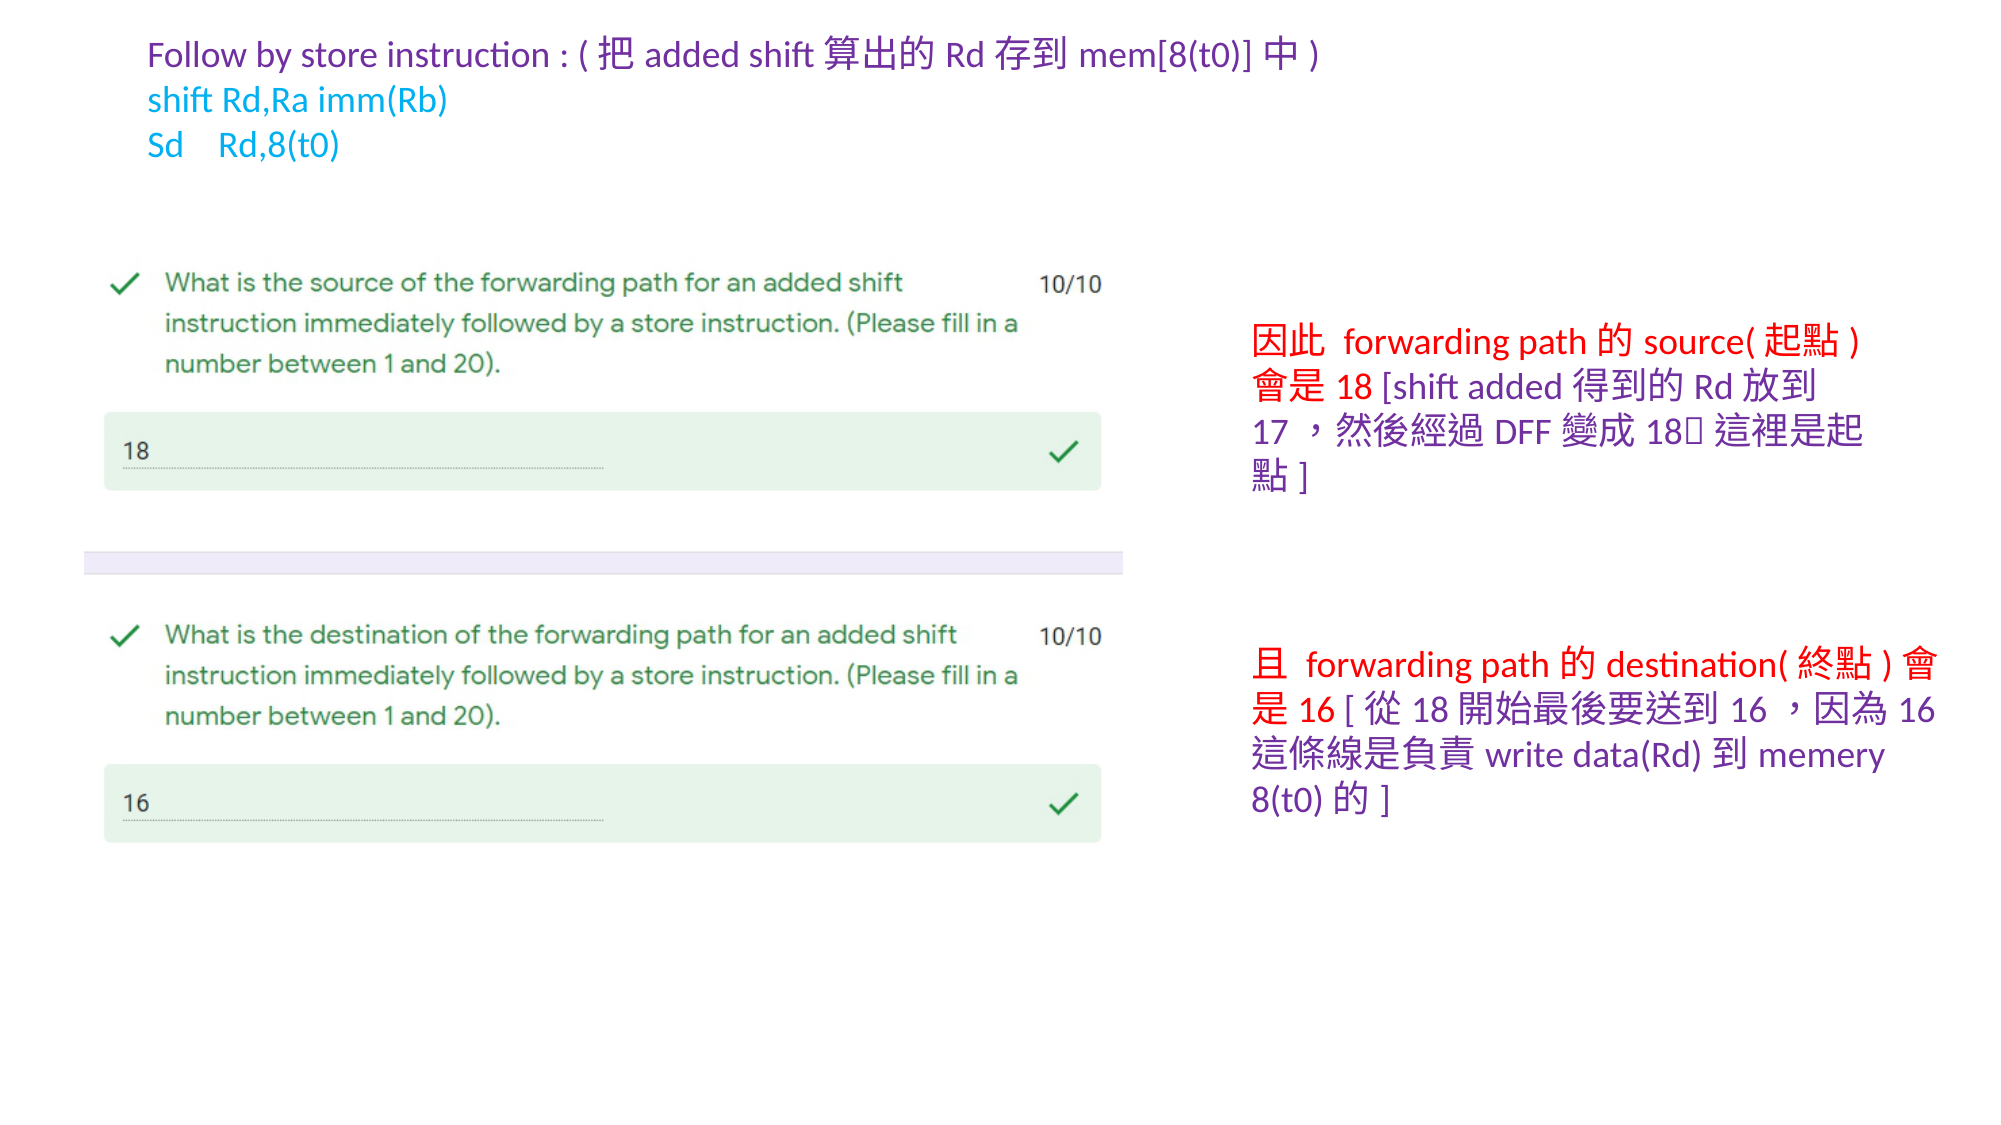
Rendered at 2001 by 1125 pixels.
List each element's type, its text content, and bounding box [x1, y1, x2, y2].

picture [84, 232, 1123, 893]
text_box 因此 forwarding path的source(起點)會是18 [shift added得到的Rd放到17，然後經過DFF變成18這裡是起點] [1236, 309, 1898, 505]
text_box 且 forwarding path的destination(終點)會是16 [從18開始最後要送到16，因為16這條線是負責write data(Rd)到memery 8(t0)的] [1236, 632, 1979, 827]
text_box Follow by store instruction : (把added shift算出的Rd存到mem[8(t0)]中) shift Rd,Ra imm(Rb) Sd Rd,8(t0) [132, 22, 1367, 218]
